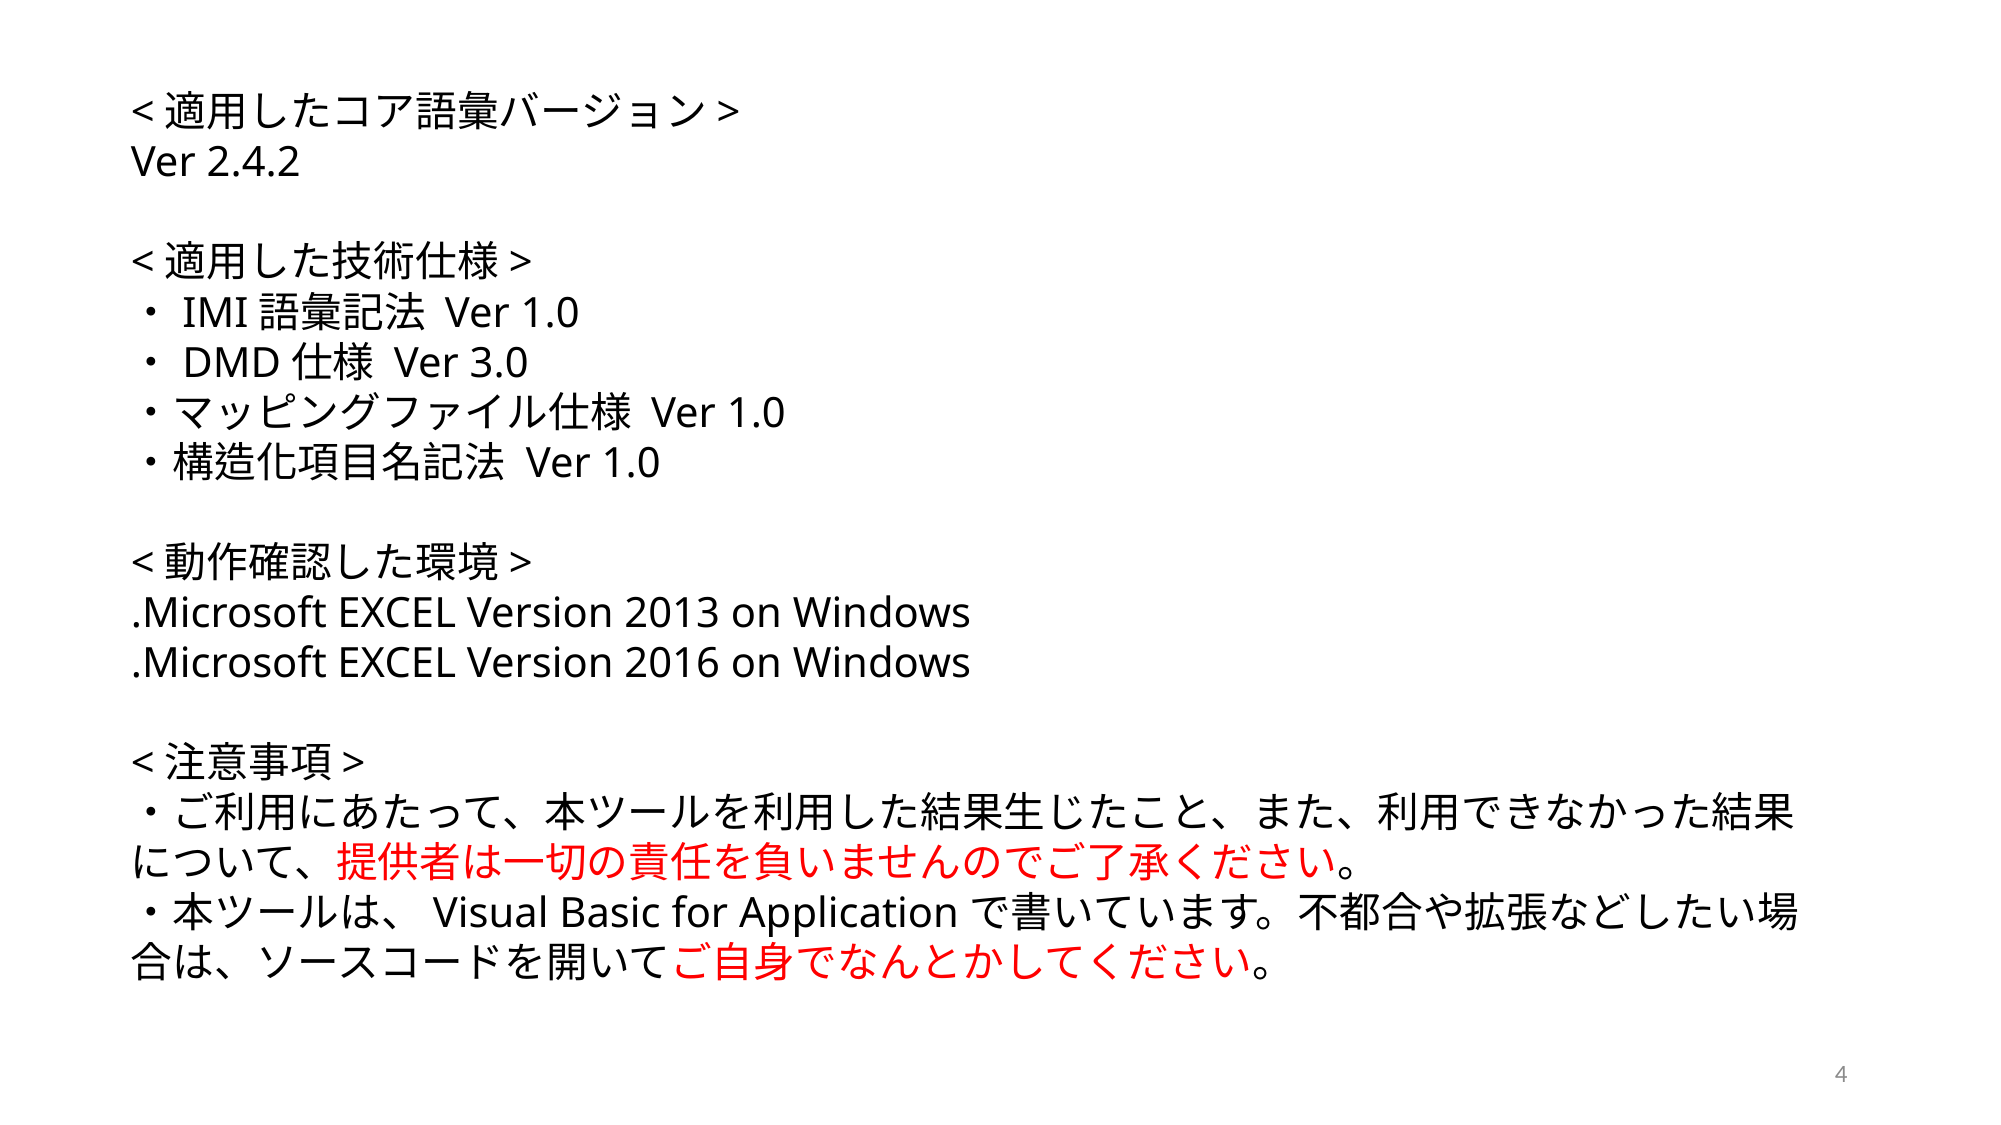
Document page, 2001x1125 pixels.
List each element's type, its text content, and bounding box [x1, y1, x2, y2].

slide_number 4 [1412, 1042, 1863, 1103]
text_box <適用したコア語彙バージョン> Ver 2.4.2 <適用した技術仕様> ・IMI語彙記法 Ver 1.0 ・DMD仕様 Ver 3.0 ・マッピングファイル仕様 Ver 1.0 ・構造化項目名記法 Ver 1.0 <動作確認した環境> .Microsoft EXCEL Version 2013 on Windows .Microsoft EXCEL Version 2016 on Windows <注意事項> ・ご利用にあたって、本ツールを利用した結果生じたこと、また、利用できなかった結果について、提供者は一切の責任を負いませんのでご了承ください。 ・本ツールは、Visual Basic for Applicationで書いています。不都合や拡張などしたい場合は、ソースコードを開いてご自身でなんとかしてください。 [115, 77, 1841, 993]
